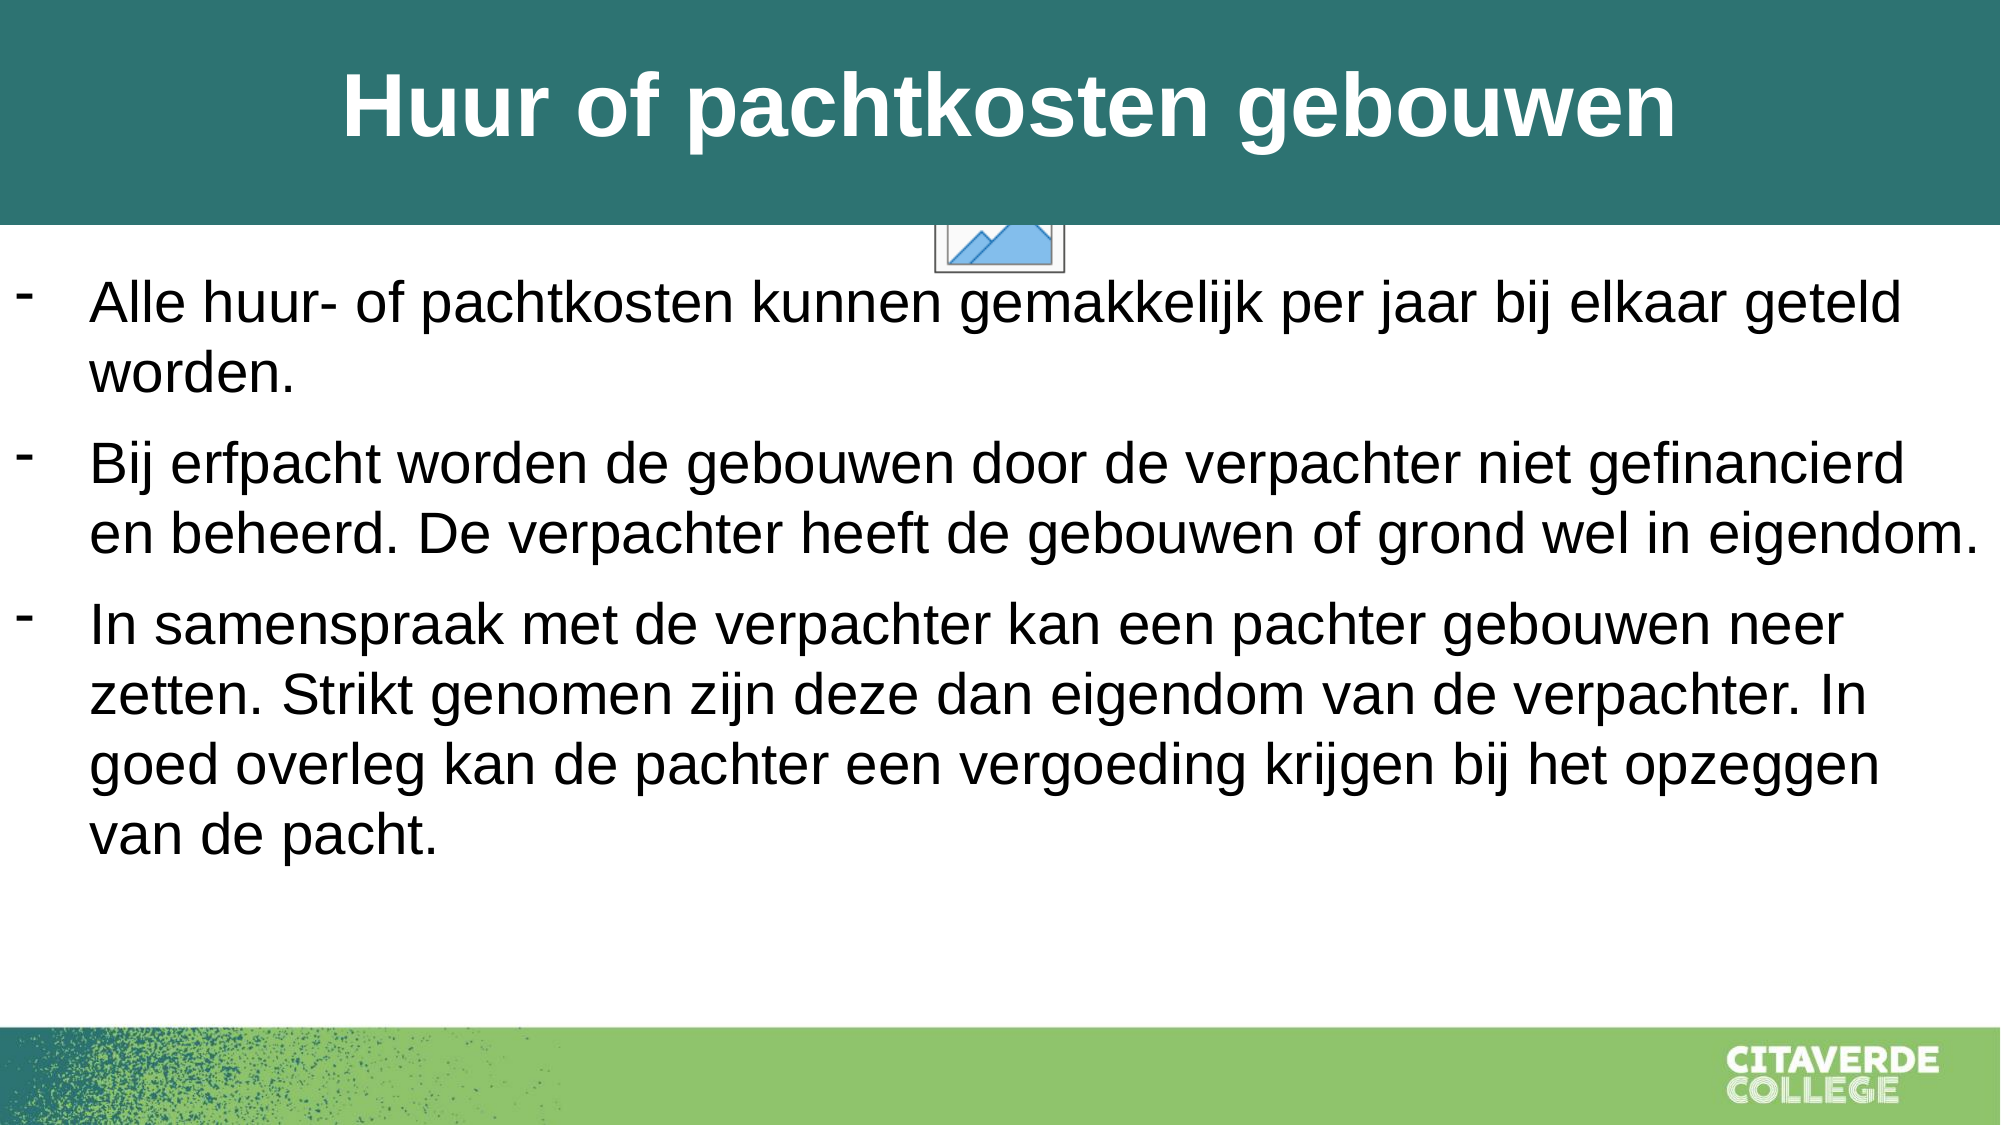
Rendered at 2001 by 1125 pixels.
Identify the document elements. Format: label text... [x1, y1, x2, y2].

list Alle huur- of pachtkosten kunnen gemakkelijk per jaar bij elkaar geteld worden. Bij erfpacht worden de gebouwen door de verpachter niet gefinancierd en beheerd. De verpachter heeft de gebouwen of grond wel in eigendom. In samenspraak met de verpachter kan een pachter gebouwen neer zetten. Strikt genomen zijn deze dan eigendom van de verpachter. In goed overleg kan de pachter een vergoeding krijgen bij het opzeggen van de pacht. [0, 444, 2000, 965]
picture [0, 0, 2001, 1125]
